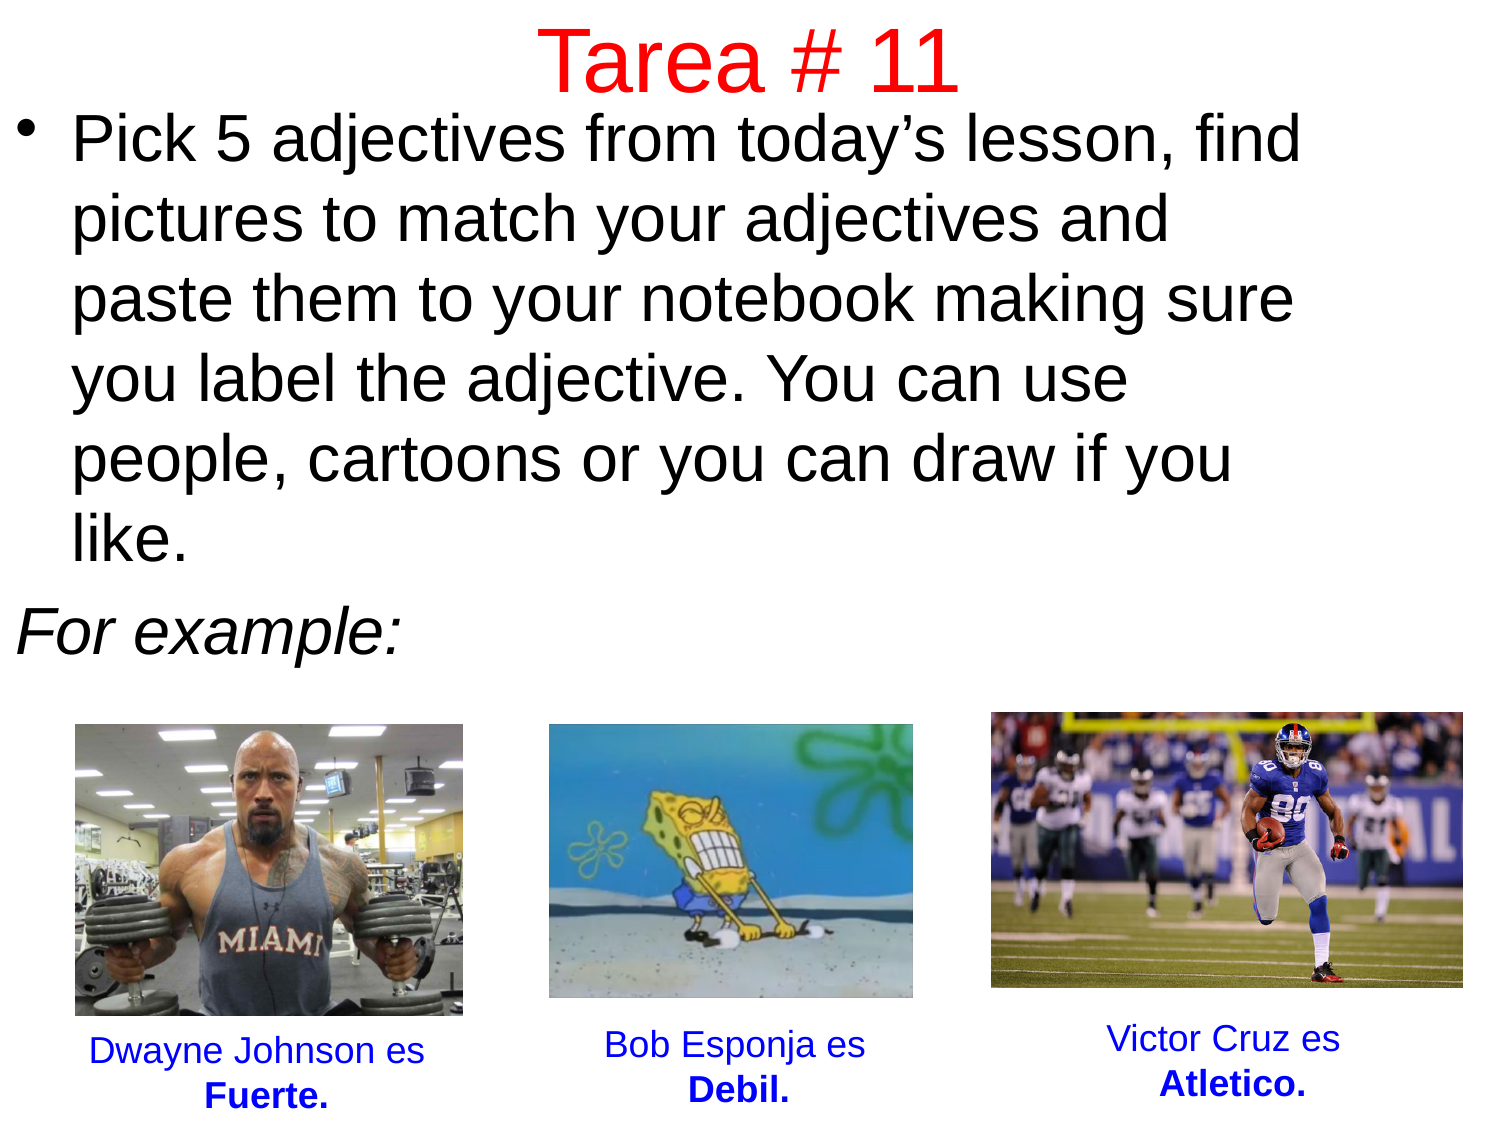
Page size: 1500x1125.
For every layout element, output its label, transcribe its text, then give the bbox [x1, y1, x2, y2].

text_box Bob Esponja es Debil. [589, 1012, 881, 1118]
text_box Victor Cruz es Atletico. [1091, 1006, 1356, 1112]
picture [74, 724, 463, 1016]
title Tarea # 11 [75, 0, 1425, 150]
text_box Dwayne Johnson es Fuerte. [73, 1023, 441, 1124]
picture [990, 712, 1463, 988]
list Pick 5 adjectives from today’s lesson, find pictures to match your adjectives and paste them to your notebook making sure you label the adjective. You can use people, cartoons or you can draw if you like. For example: [0, 87, 1350, 830]
picture [549, 724, 913, 999]
